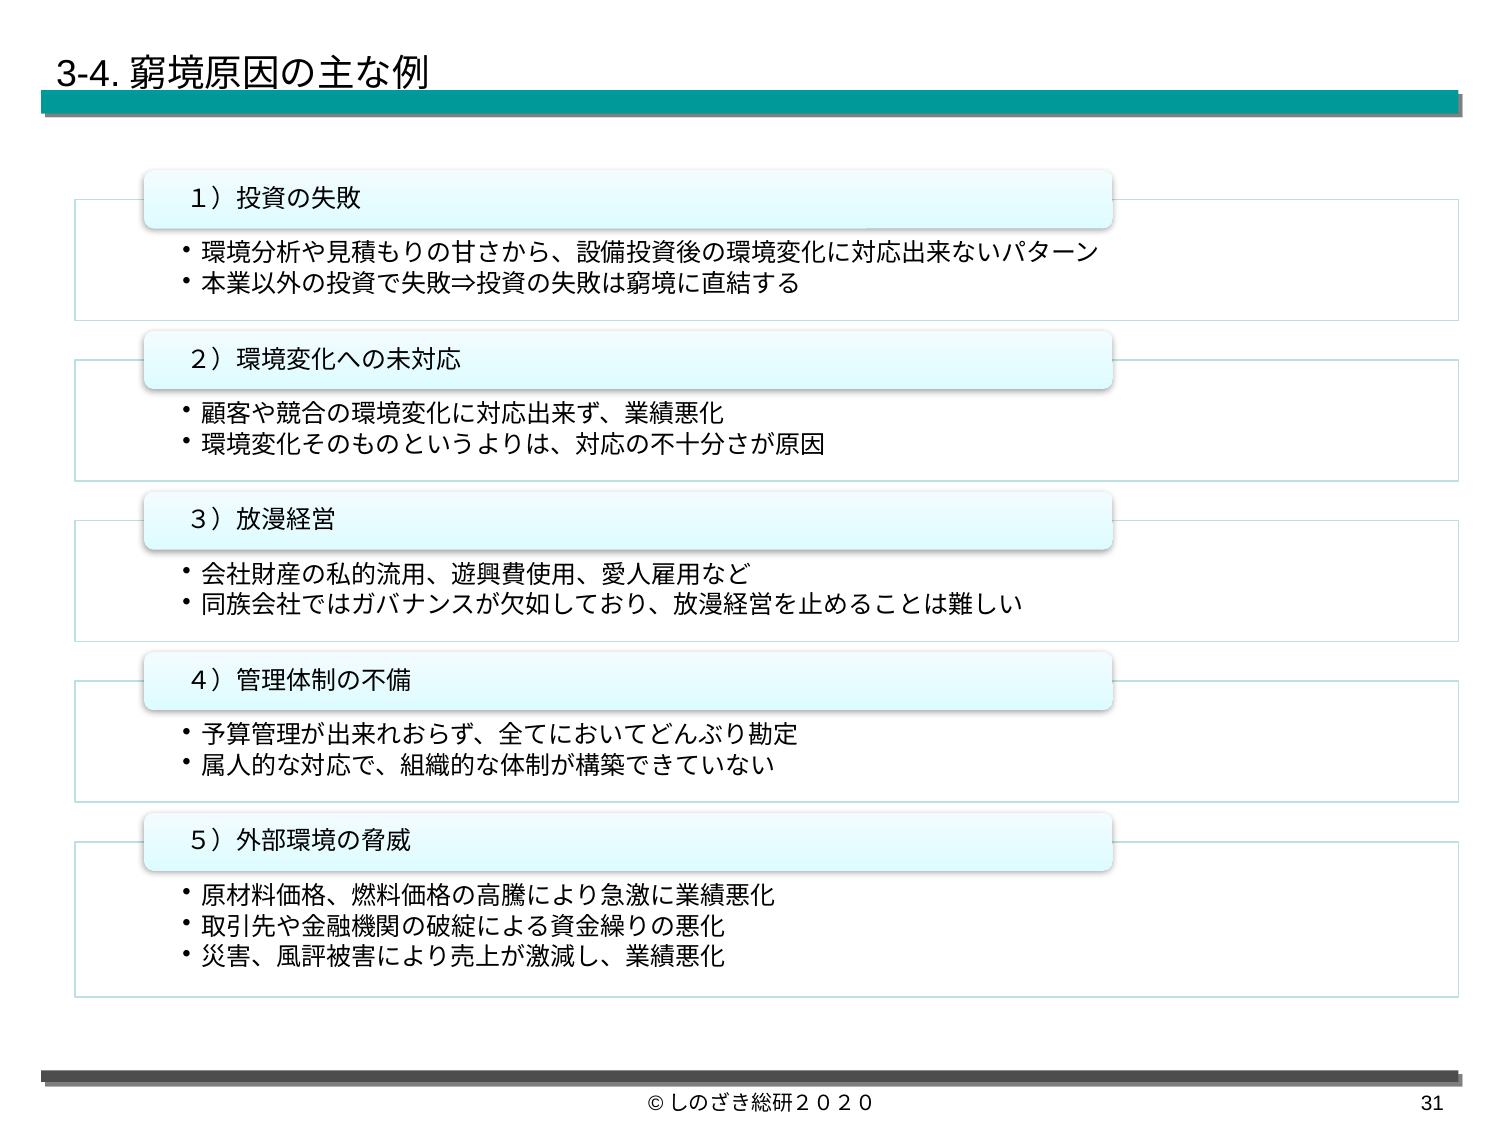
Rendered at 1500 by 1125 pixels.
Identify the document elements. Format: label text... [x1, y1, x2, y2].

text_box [74, 136, 1459, 1031]
footer ©しのざき総研２０２０ [524, 1082, 1000, 1125]
slide_number 30 [1108, 1082, 1459, 1125]
text_box 3-4.窮境原因の主な例 [41, 41, 793, 101]
